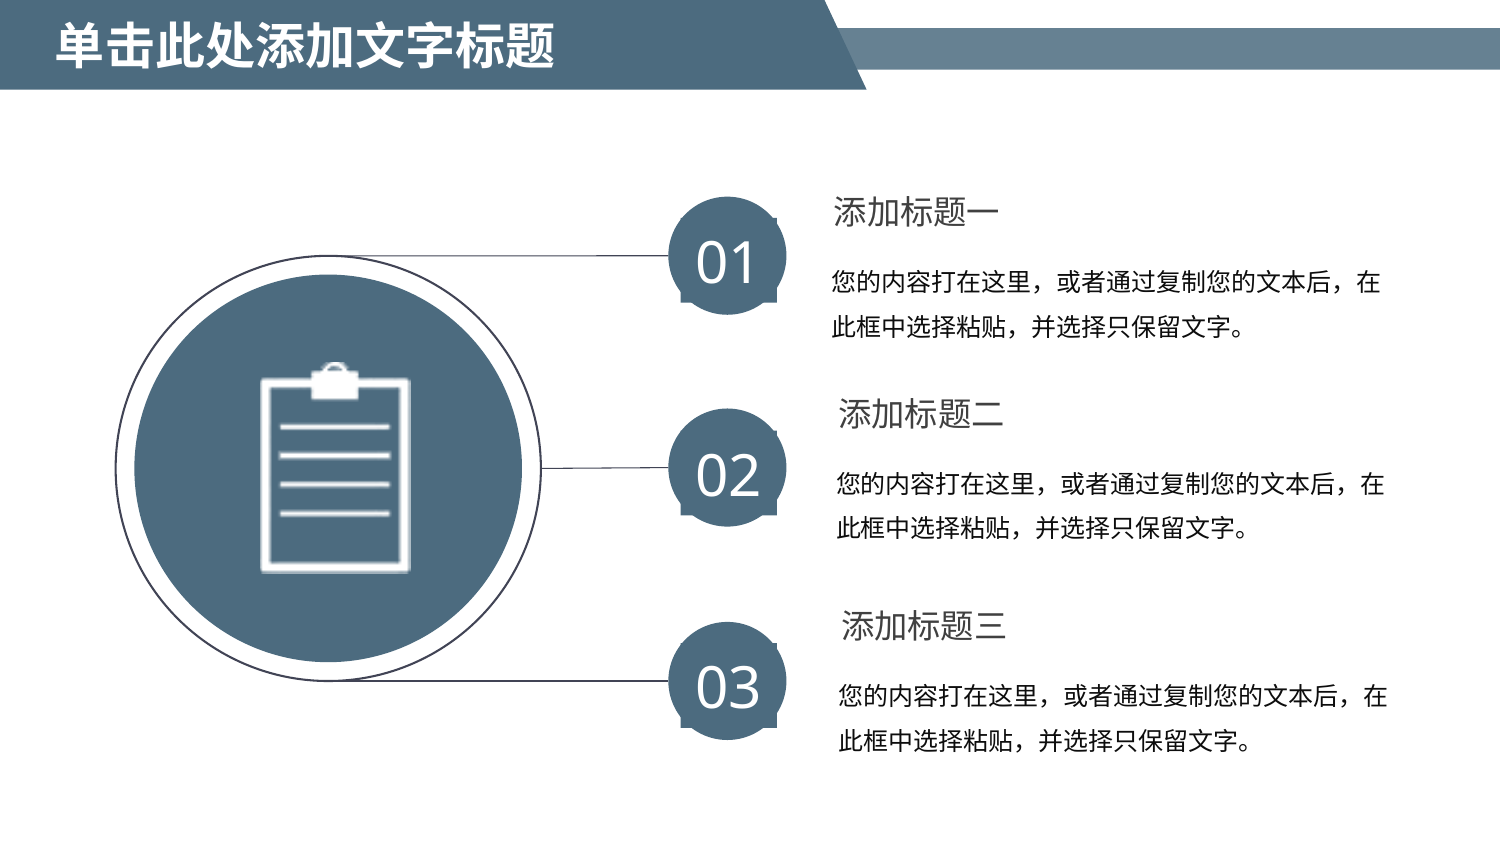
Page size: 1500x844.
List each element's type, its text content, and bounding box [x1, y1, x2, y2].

picture [260, 362, 411, 574]
text_box 您的内容打在这里，或者通过复制您的文本后，在此框中选择粘贴，并选择只保留文字。 [816, 243, 1399, 349]
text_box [668, 196, 787, 315]
text_box 添加标题二 [823, 385, 1156, 441]
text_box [668, 408, 787, 527]
text_box 添加标题一 [819, 183, 1151, 239]
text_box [668, 621, 787, 740]
text_box 您的内容打在这里，或者通过复制您的文本后，在此框中选择粘贴，并选择只保留文字。 [824, 658, 1407, 763]
text_box 添加标题三 [826, 598, 1159, 653]
text_box 您的内容打在这里，或者通过复制您的文本后，在此框中选择粘贴，并选择只保留文字。 [821, 445, 1404, 551]
text_box [114, 254, 542, 683]
